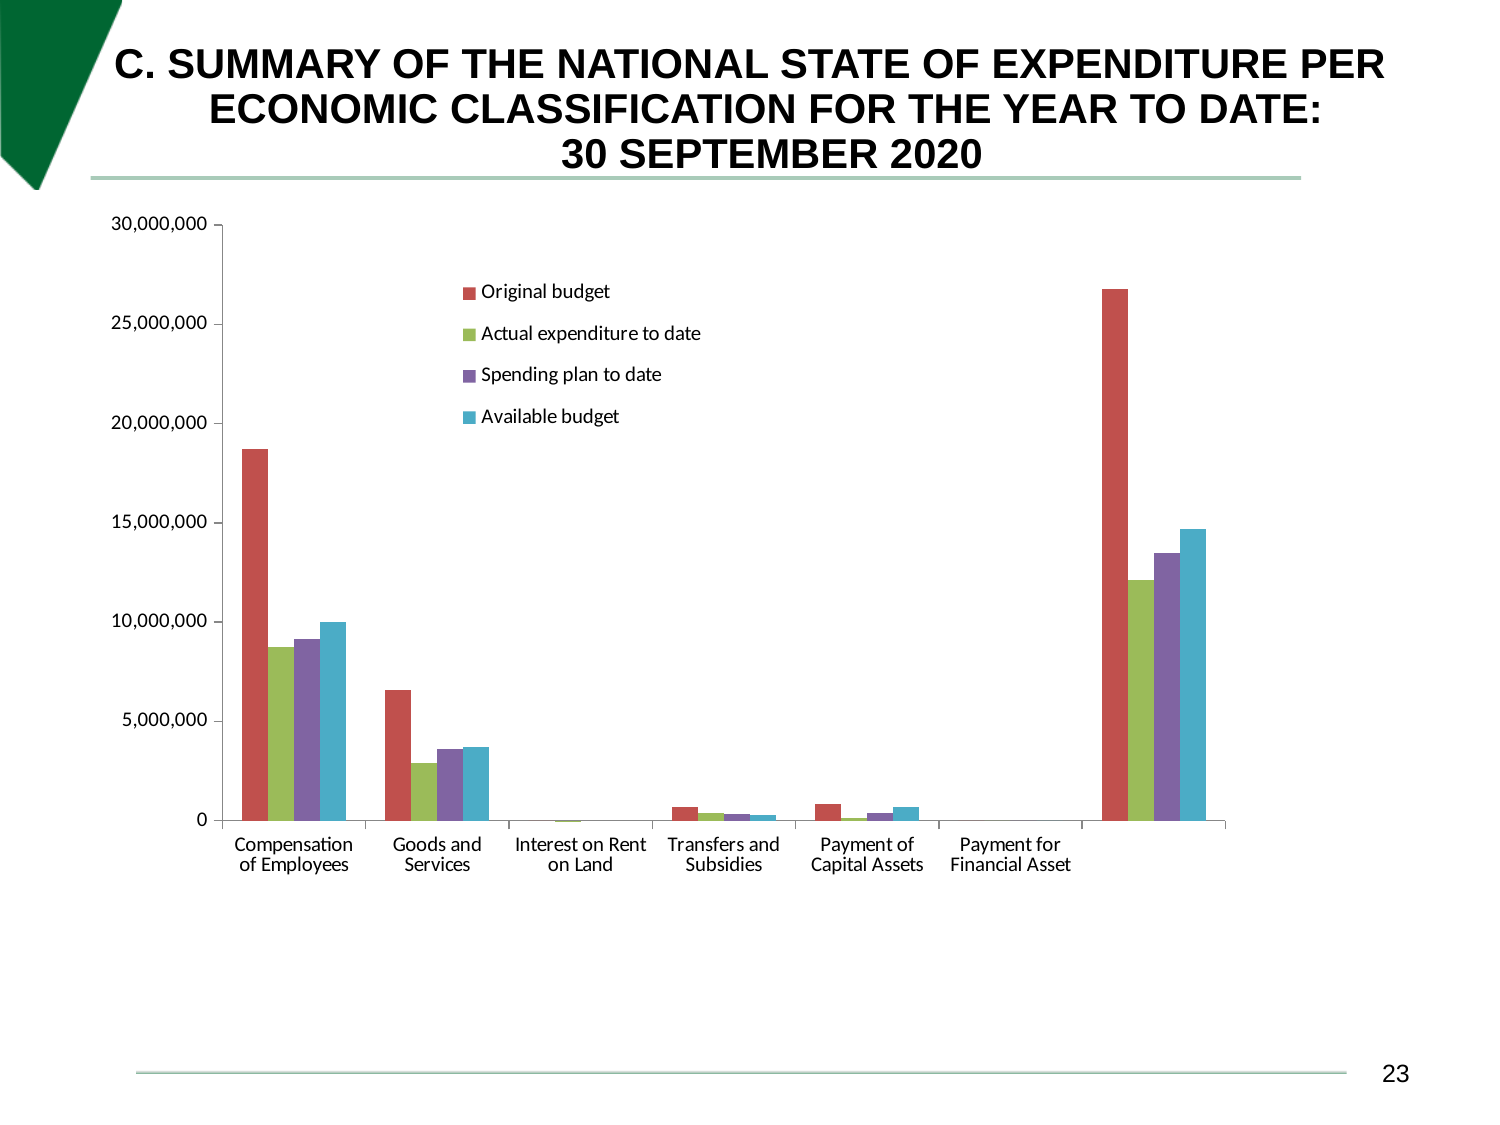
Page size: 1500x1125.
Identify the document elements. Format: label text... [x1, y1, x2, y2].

chart [58, 210, 1442, 915]
slide_number 23 [1074, 1042, 1425, 1103]
picture [0, 0, 1302, 190]
text_box C. SUMMARY OF THE NATIONAL STATE OF EXPENDITURE PER ECONOMIC CLASSIFICATION FOR THE YEAR TO DATE: 30 SEPTEMBER 2020 [0, 42, 1500, 223]
picture [135, 1066, 1347, 1074]
